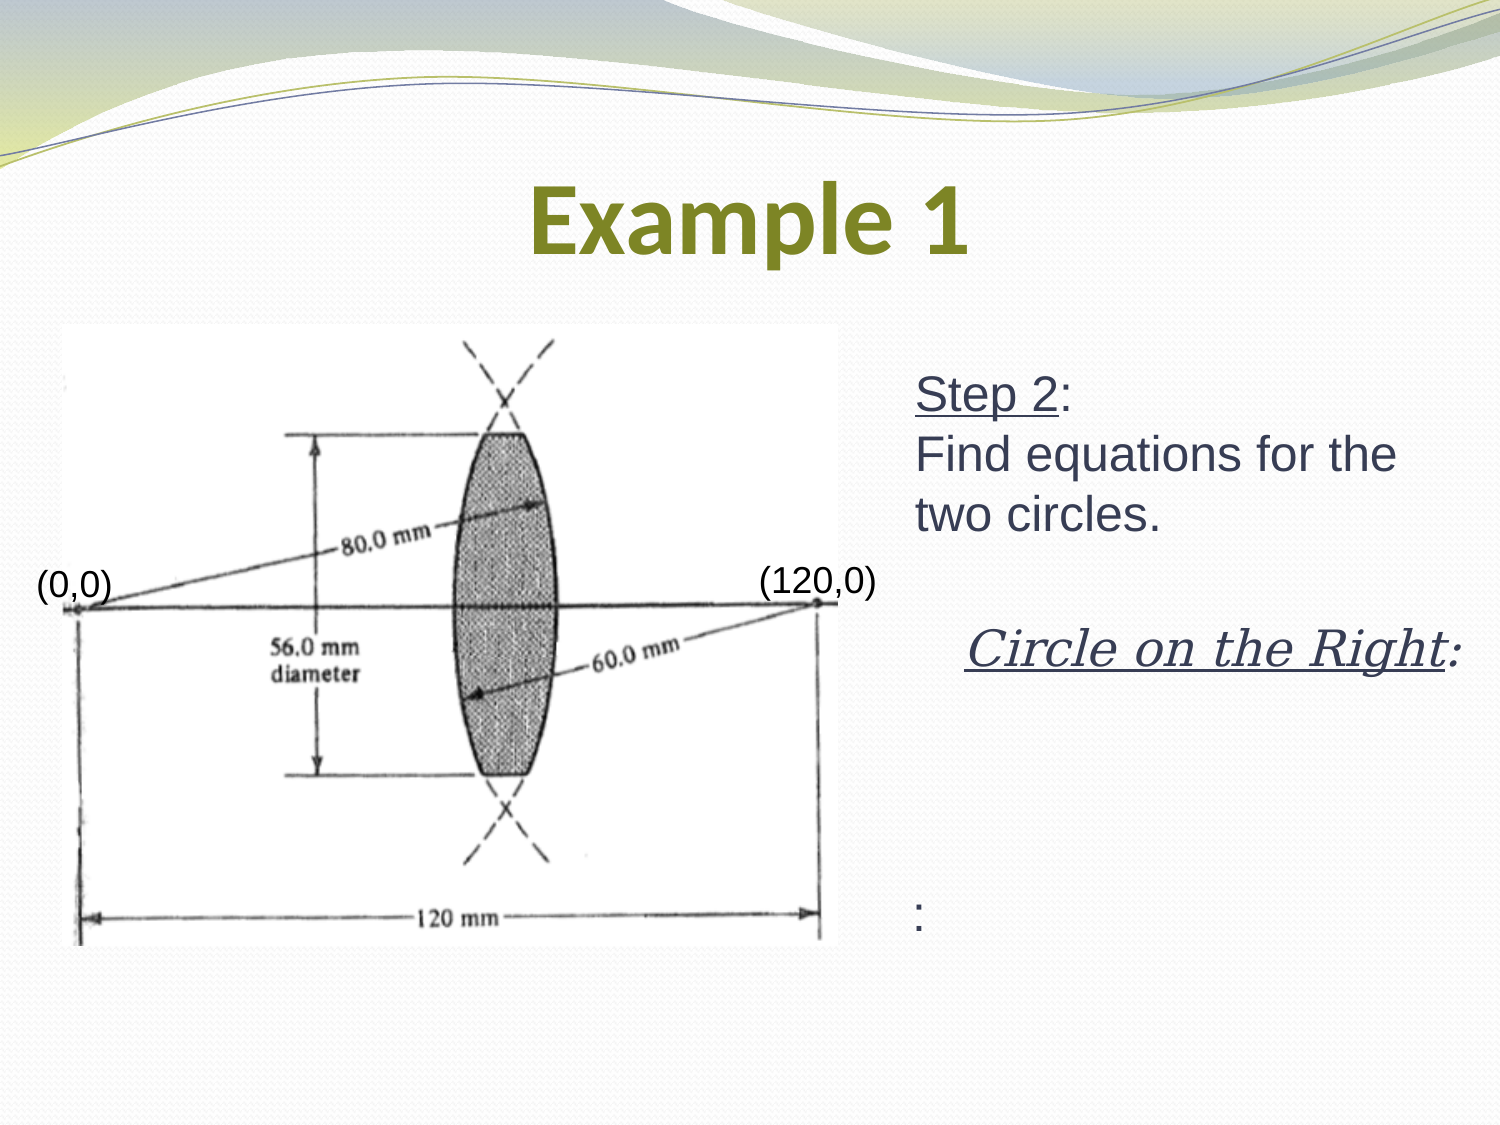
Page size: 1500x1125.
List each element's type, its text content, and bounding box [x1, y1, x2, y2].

text_box (120,0) [844, 548, 919, 609]
picture [62, 324, 838, 946]
text_box Step 2: Find equations for the two circles. [899, 354, 1500, 549]
text_box (0,0) [21, 552, 55, 613]
title Example 1 [75, 87, 1425, 275]
